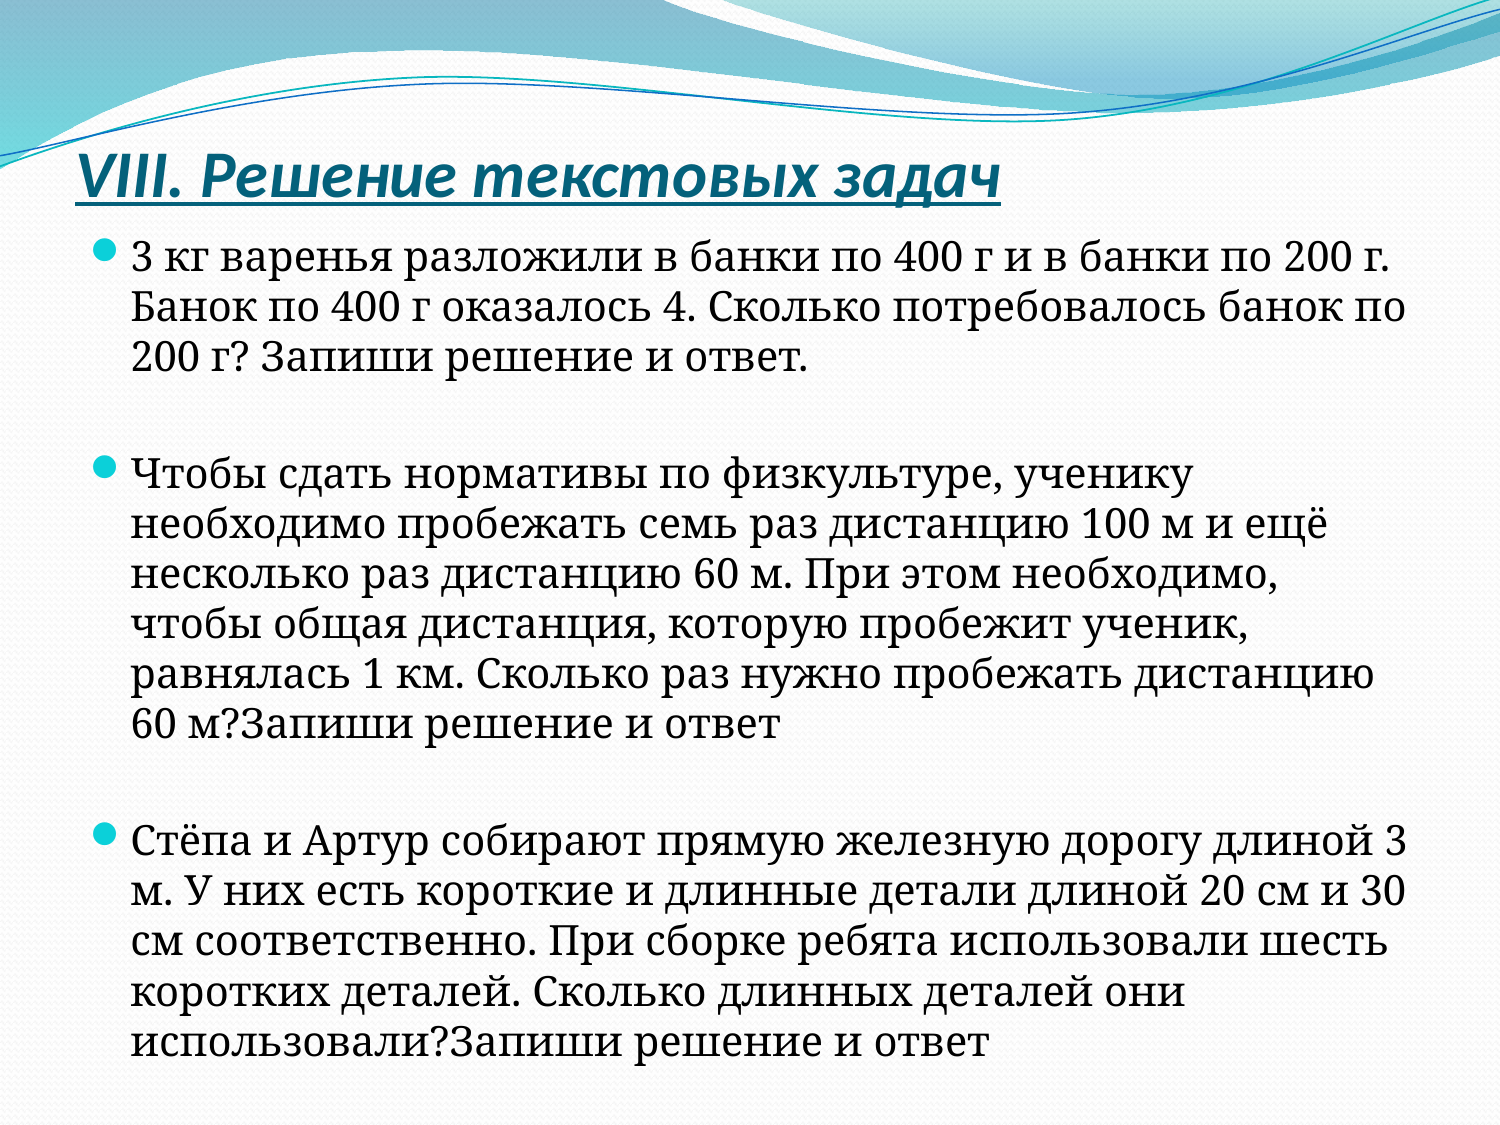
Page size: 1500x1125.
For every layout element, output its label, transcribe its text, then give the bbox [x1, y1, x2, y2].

list 3 кг варенья разложили в банки по 400 г и в банки по 200 г. Банок по 400 г оказалось 4. Сколько потребовалось банок по 200 г? Запиши решение и ответ. Чтобы сдать нормативы по физкультуре, ученику необходимо пробежать семь раз дистанцию 100 м и ещё несколько раз дистанцию 60 м. При этом необходимо, чтобы общая дистанция, которую пробежит ученик, равнялась 1 км. Сколько раз нужно пробежать дистанцию 60 м?Запиши решение и ответ Стёпа и Артур собирают прямую железную дорогу длиной 3 м. У них есть короткие и длинные детали длиной 20 см и 30 см соответственно. При сборке ребята использовали шесть коротких деталей. Сколько длинных деталей они использовали?Запиши решение и ответ [75, 222, 1425, 1090]
title VIII. Решение текстовых задач [75, 115, 1425, 211]
